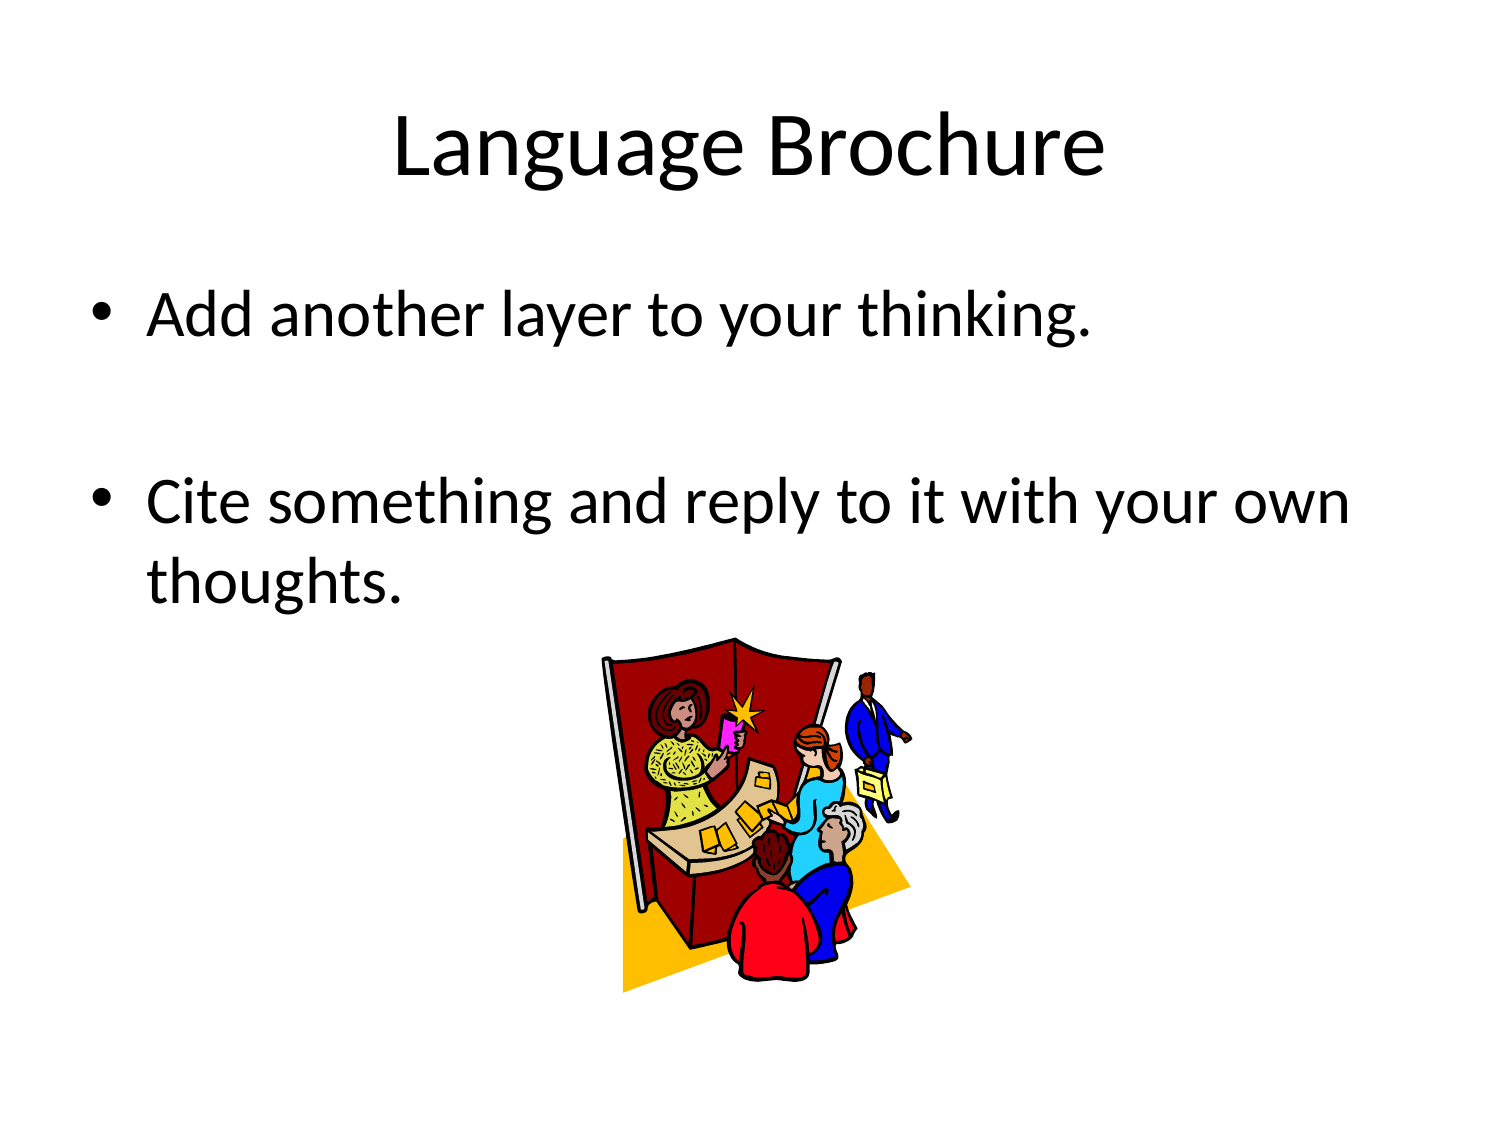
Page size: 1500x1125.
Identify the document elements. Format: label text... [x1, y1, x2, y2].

title Language Brochure [75, 45, 1425, 233]
picture [599, 637, 913, 993]
list Add another layer to your thinking. Cite something and reply to it with your own thoughts. [75, 262, 1425, 1005]
